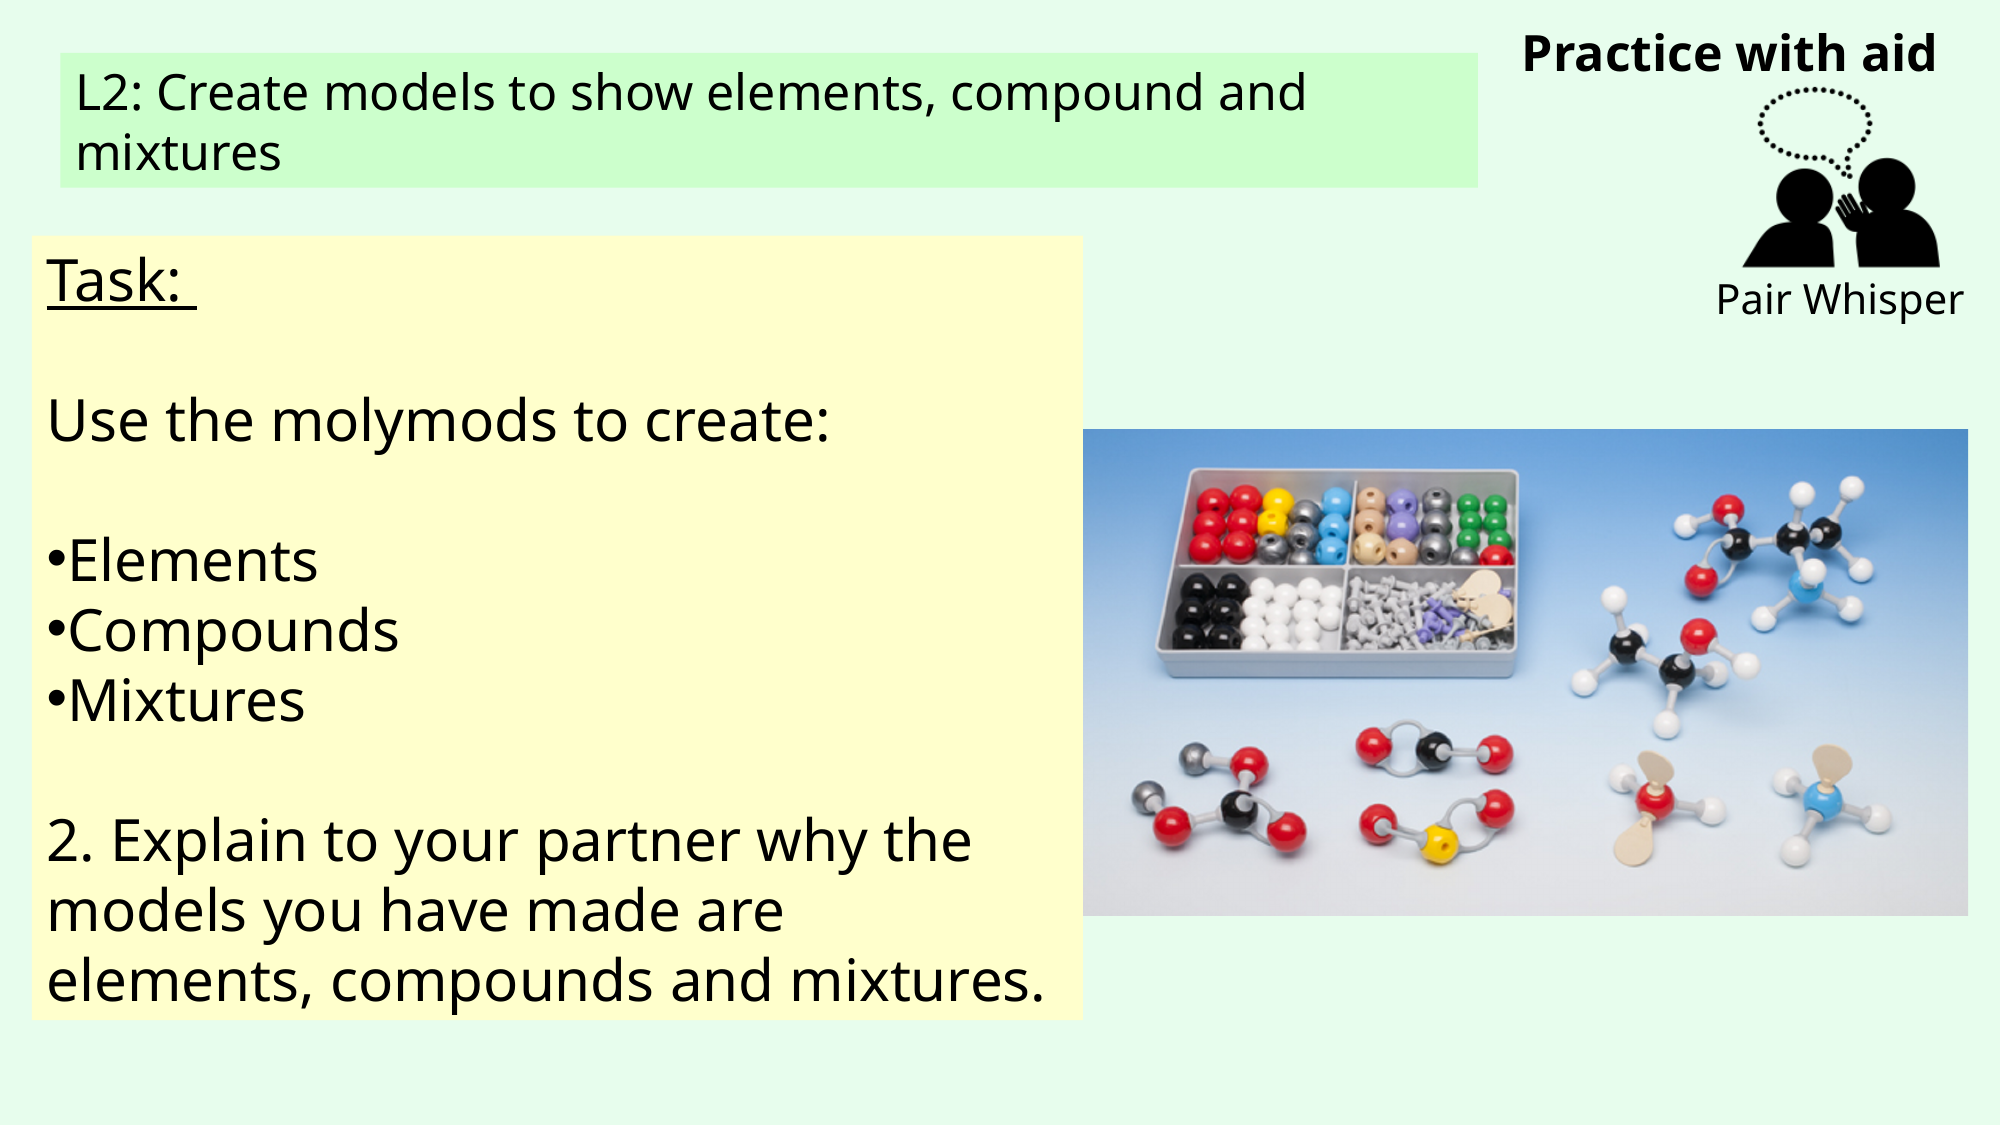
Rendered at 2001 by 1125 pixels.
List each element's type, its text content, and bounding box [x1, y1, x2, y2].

text_box Practice with aid [1506, 13, 1990, 89]
picture [1727, 64, 1956, 294]
picture [1045, 429, 1969, 916]
text_box Task: Use the molymods to create: Elements Compounds Mixtures 2. Explain to your partner why the models you have made are elements, compounds and mixtures. [31, 235, 1083, 1021]
text_box Pair Whisper [1700, 265, 1983, 331]
text_box L2: Create models to show elements, compound and mixtures [60, 52, 1478, 188]
